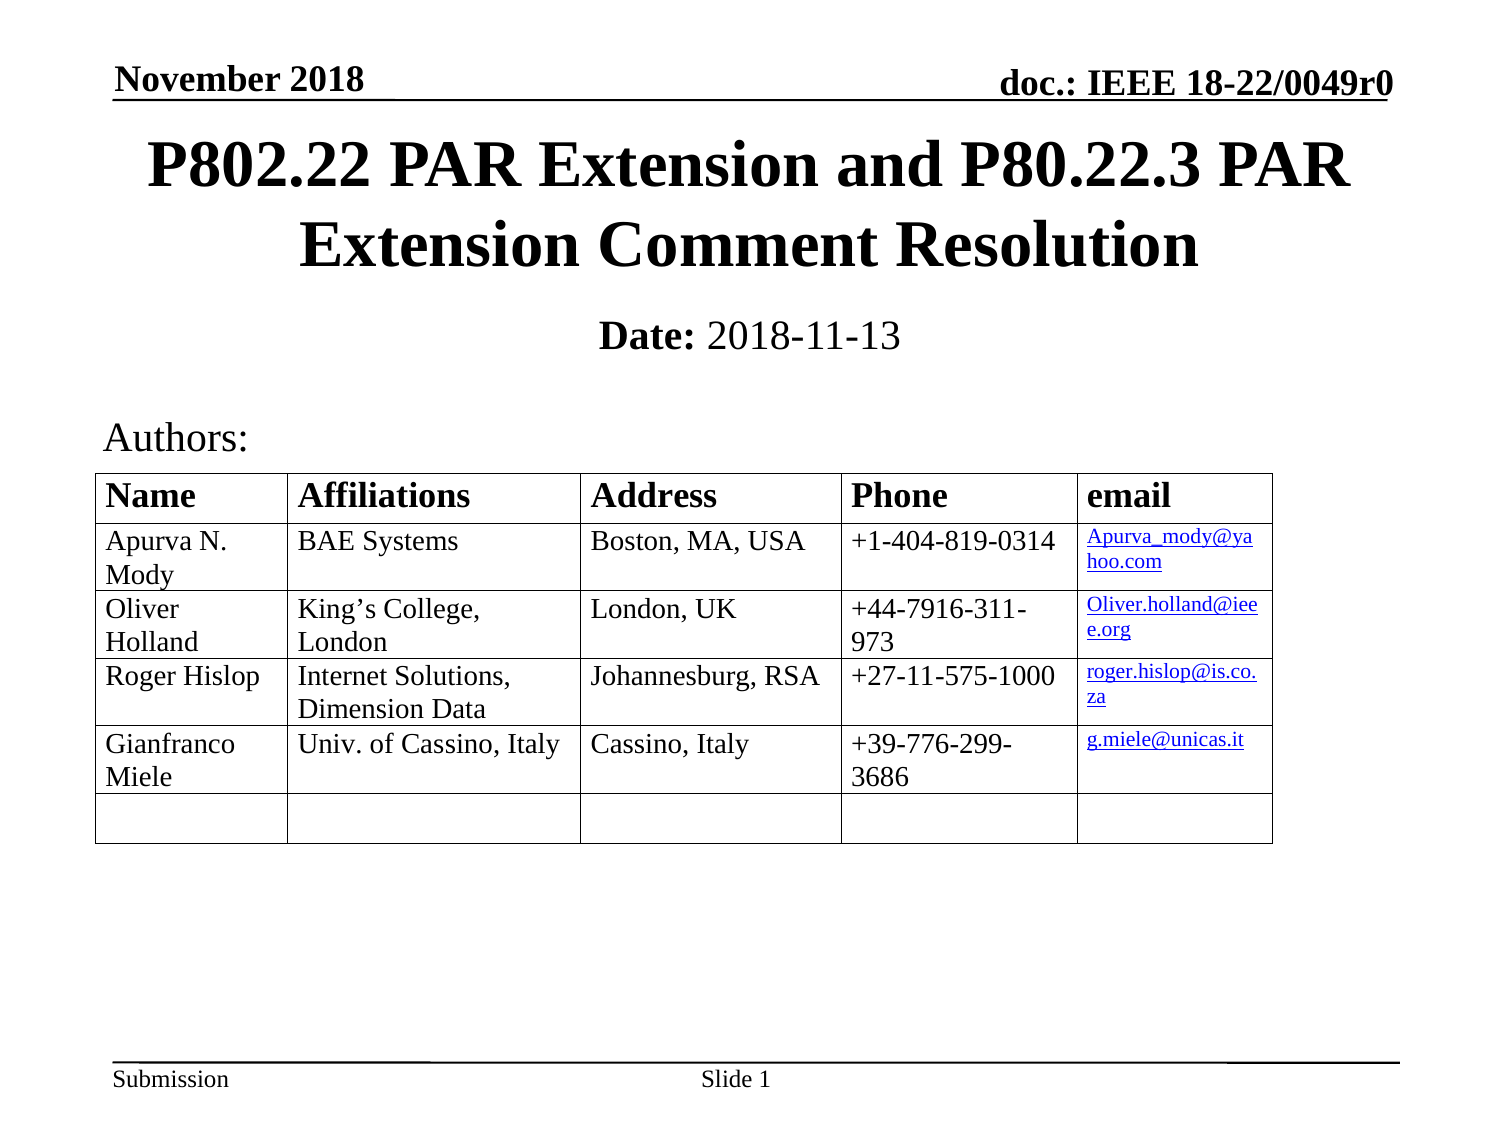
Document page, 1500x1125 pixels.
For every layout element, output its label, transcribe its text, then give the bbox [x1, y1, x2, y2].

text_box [81, 472, 1316, 886]
list Date: 2018-11-13 [112, 299, 1388, 366]
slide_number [114, 54, 493, 100]
text_box Authors: [87, 402, 325, 465]
slide_number Slide 1 [672, 1061, 800, 1123]
title P802.22 PAR Extension and P80.22.3 PAR Extension Comment Resolution [112, 112, 1388, 288]
